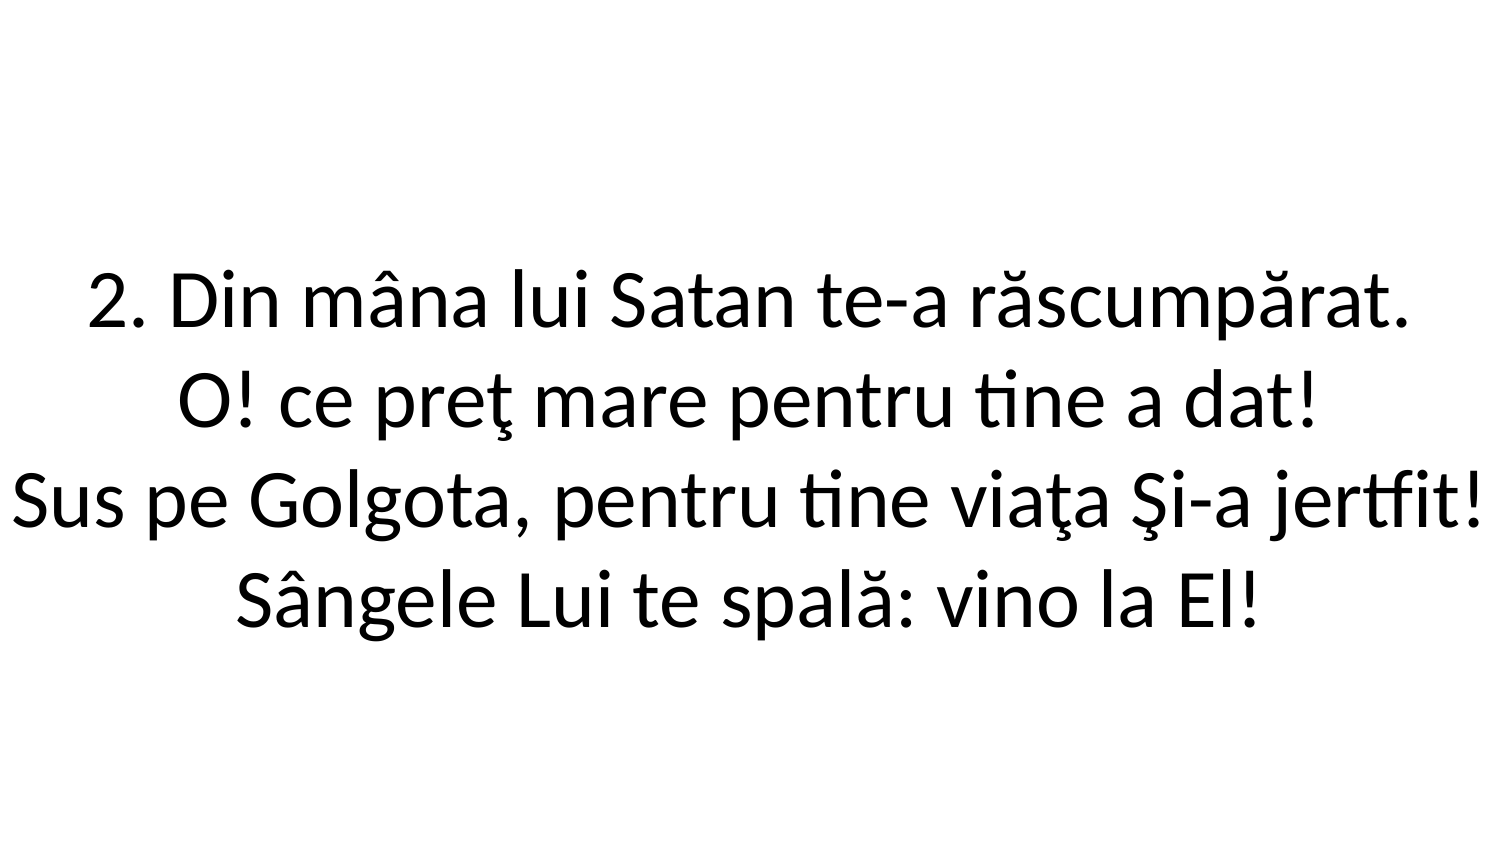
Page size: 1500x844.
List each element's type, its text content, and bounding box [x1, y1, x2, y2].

text_box 2. Din mâna lui Satan te-a răscumpărat. O! ce preţ mare pentru tine a dat! Sus pe Golgota, pentru tine viaţa Şi-a jertfit! Sângele Lui te spală: vino la El! [0, 192, 1500, 652]
